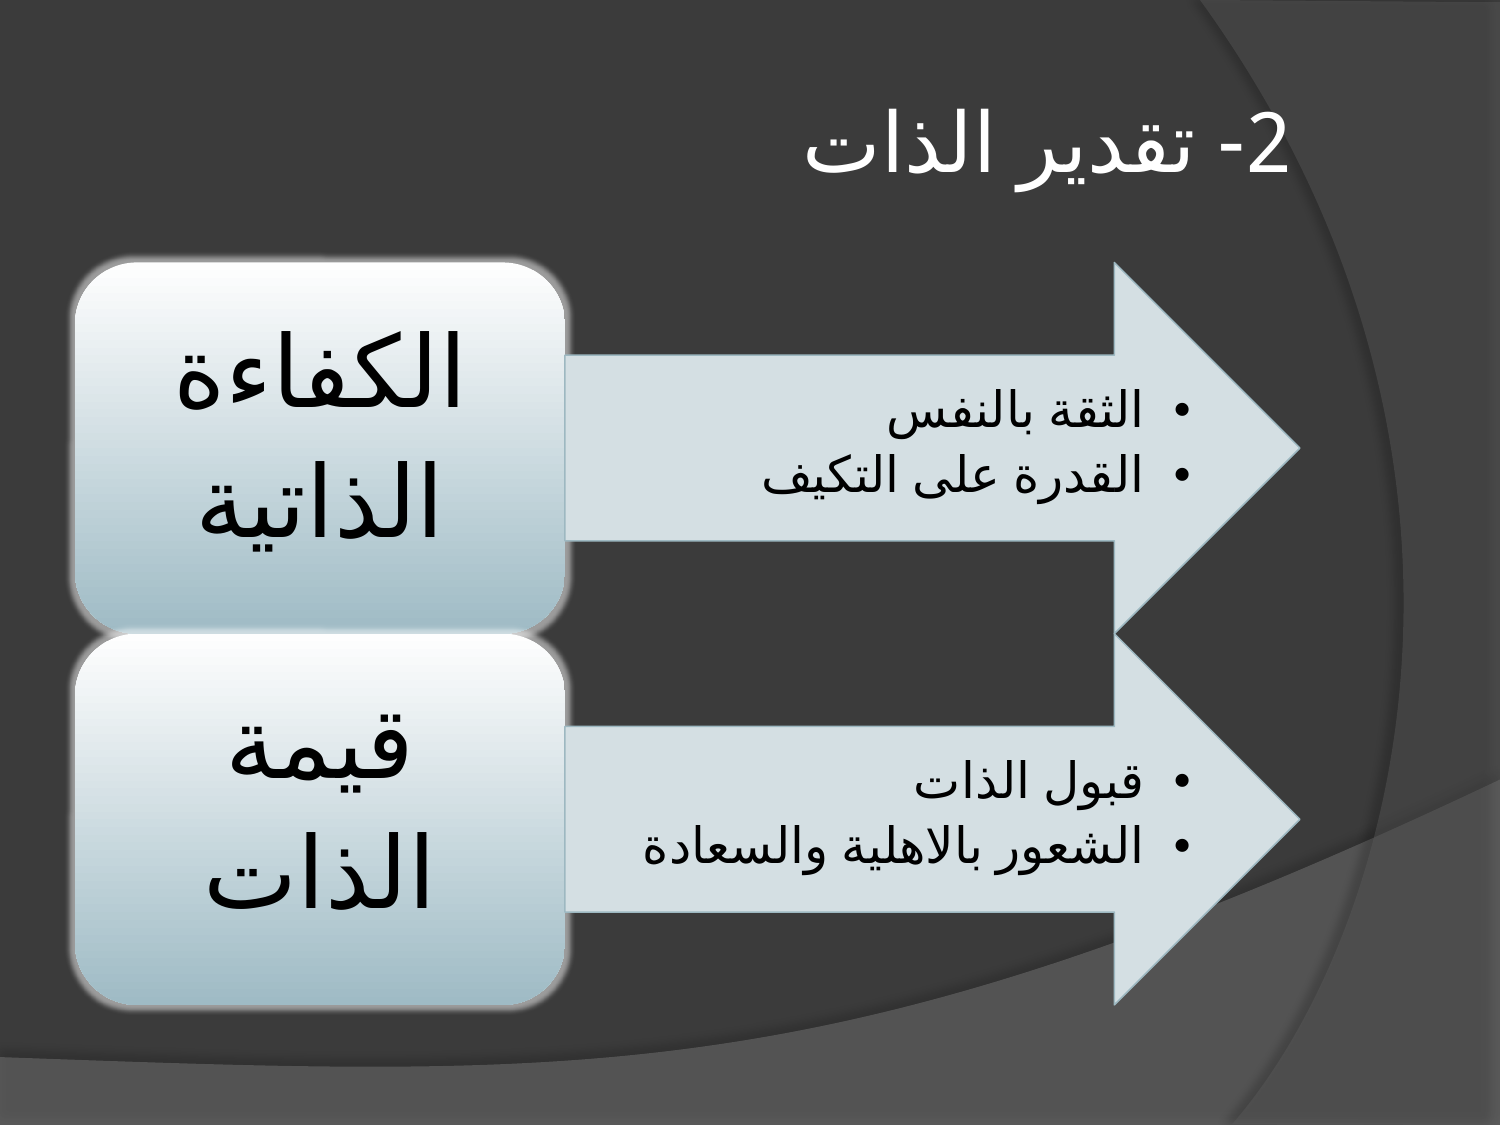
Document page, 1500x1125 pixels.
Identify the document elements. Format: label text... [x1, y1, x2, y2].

title 2- تقدير الذات [75, 45, 1300, 233]
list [74, 262, 1301, 1006]
